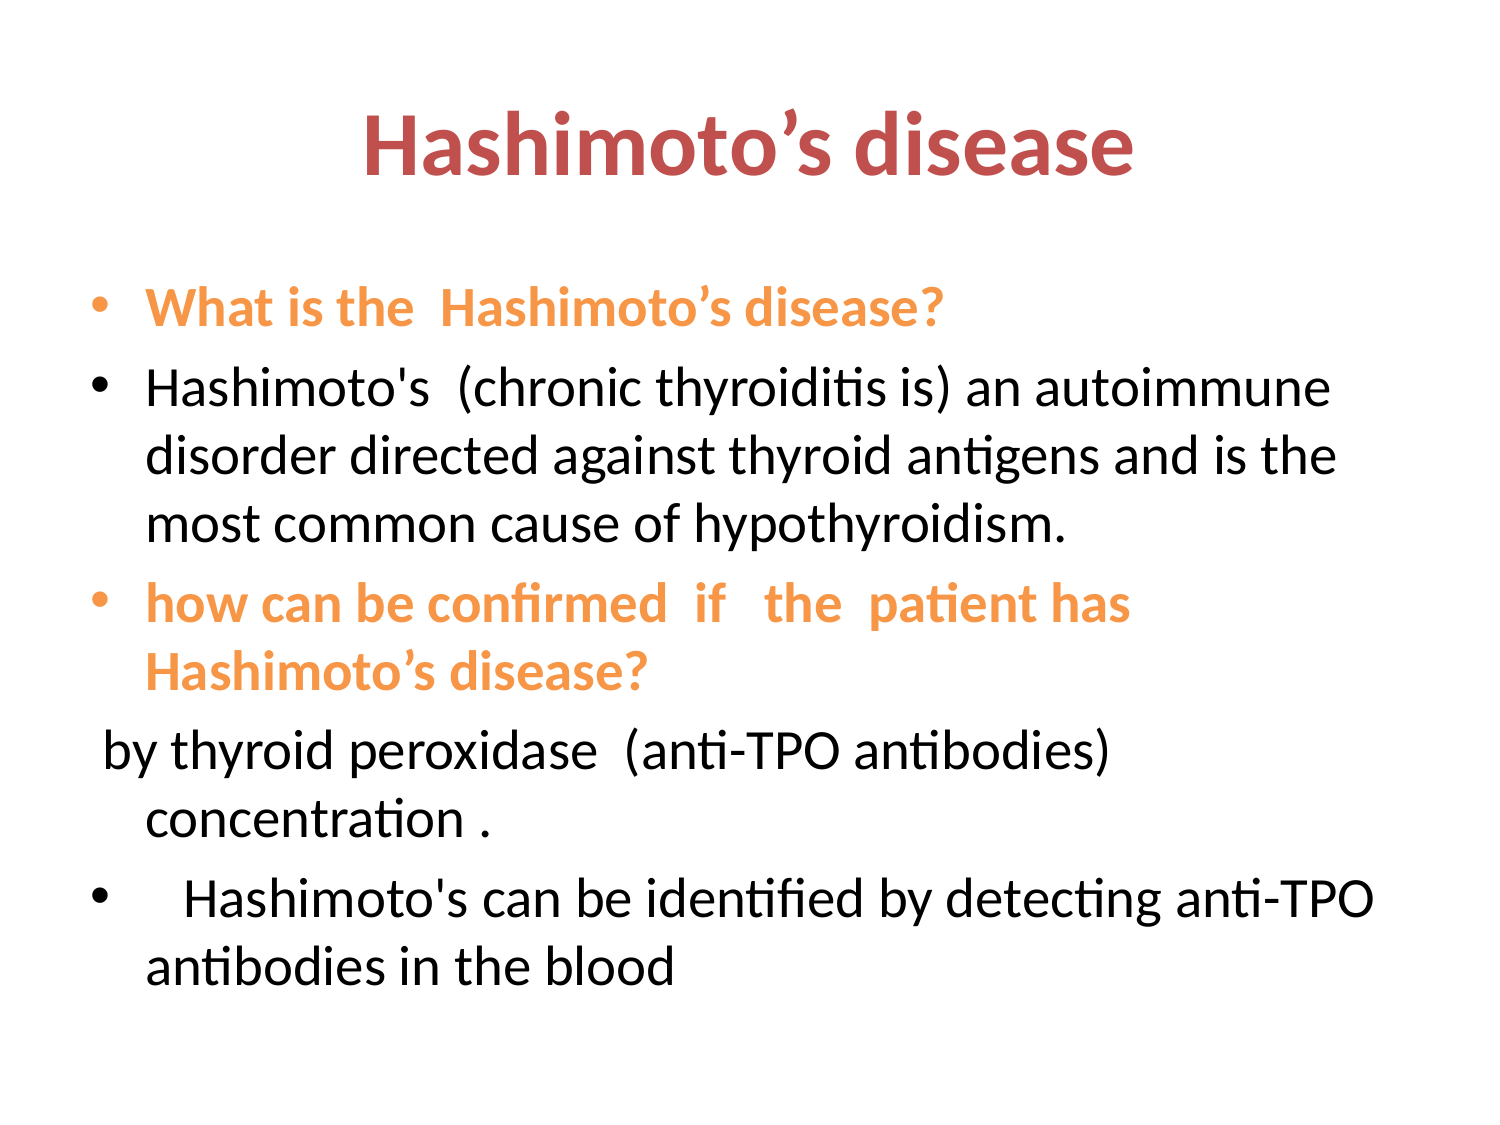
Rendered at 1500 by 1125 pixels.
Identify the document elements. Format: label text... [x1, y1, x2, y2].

title Hashimoto’s disease [75, 45, 1425, 233]
list What is the Hashimoto’s disease? Hashimoto's (chronic thyroiditis is) an autoimmune disorder directed against thyroid antigens and is the most common cause of hypothyroidism. how can be confirmed if the patient has Hashimoto’s disease? by thyroid peroxidase (anti-TPO antibodies) concentration . Hashimoto's can be identified by detecting anti-TPO antibodies in the blood [75, 262, 1425, 1005]
